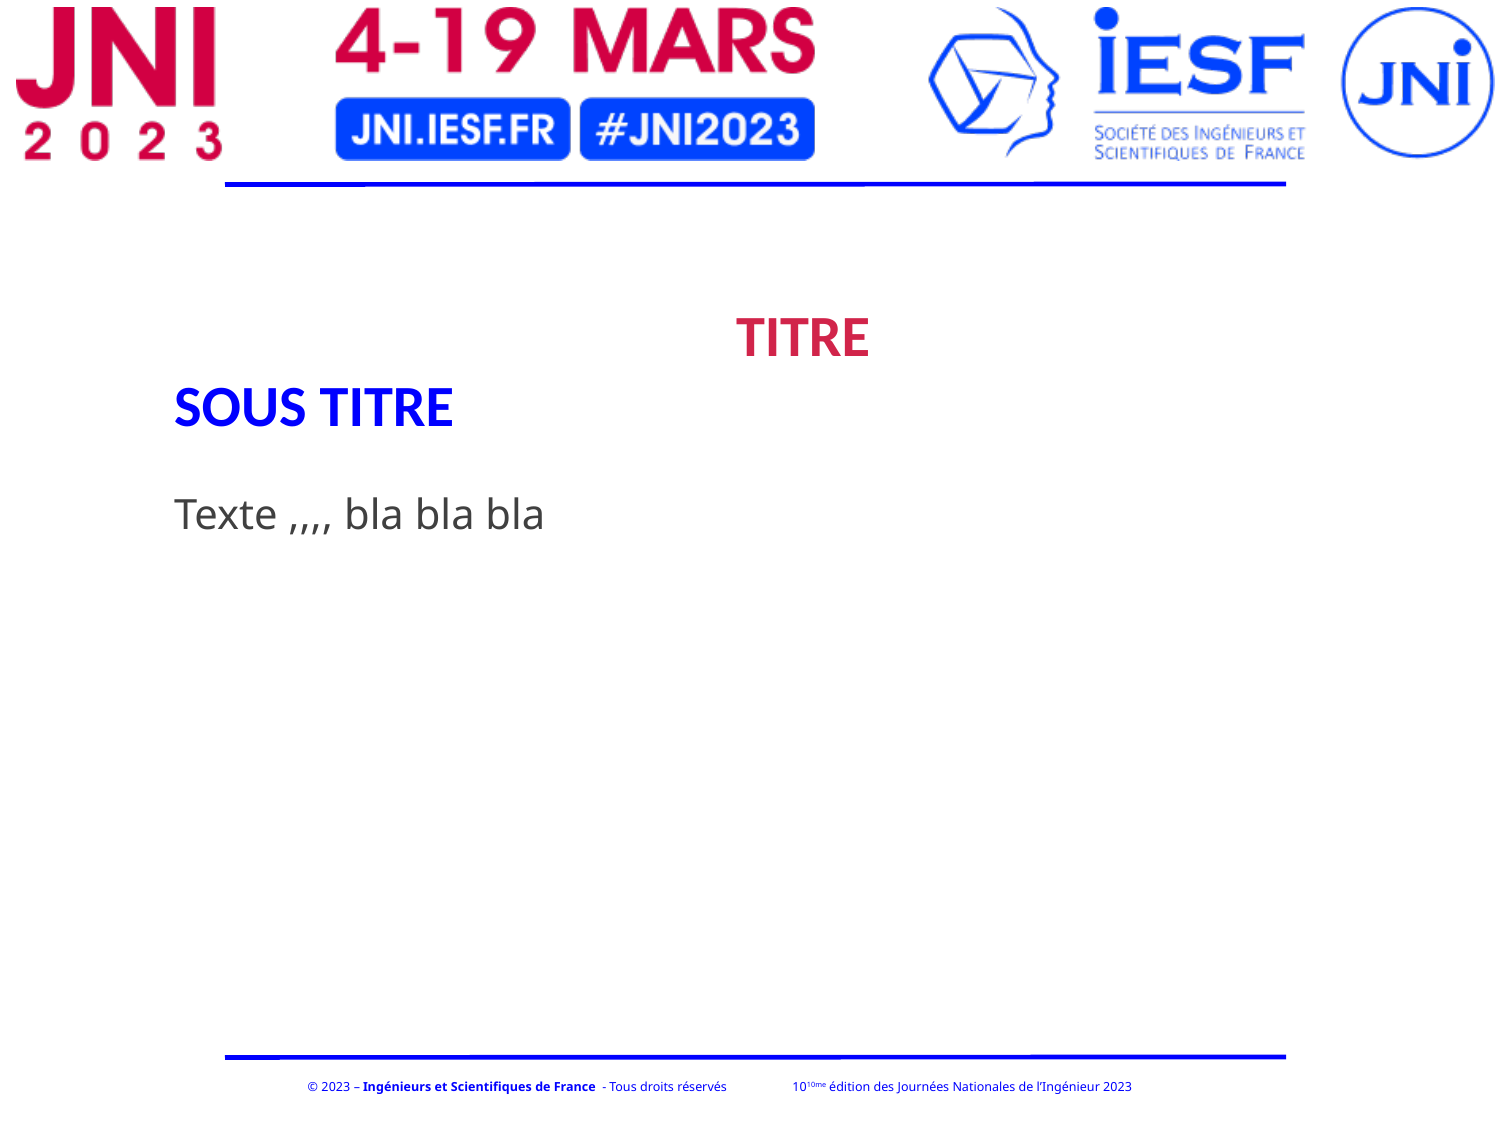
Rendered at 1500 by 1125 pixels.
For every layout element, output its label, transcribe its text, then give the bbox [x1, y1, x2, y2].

picture [16, 7, 1495, 161]
text_box titre Sous titre Texte ,,,, bla bla bla [159, 290, 1447, 618]
